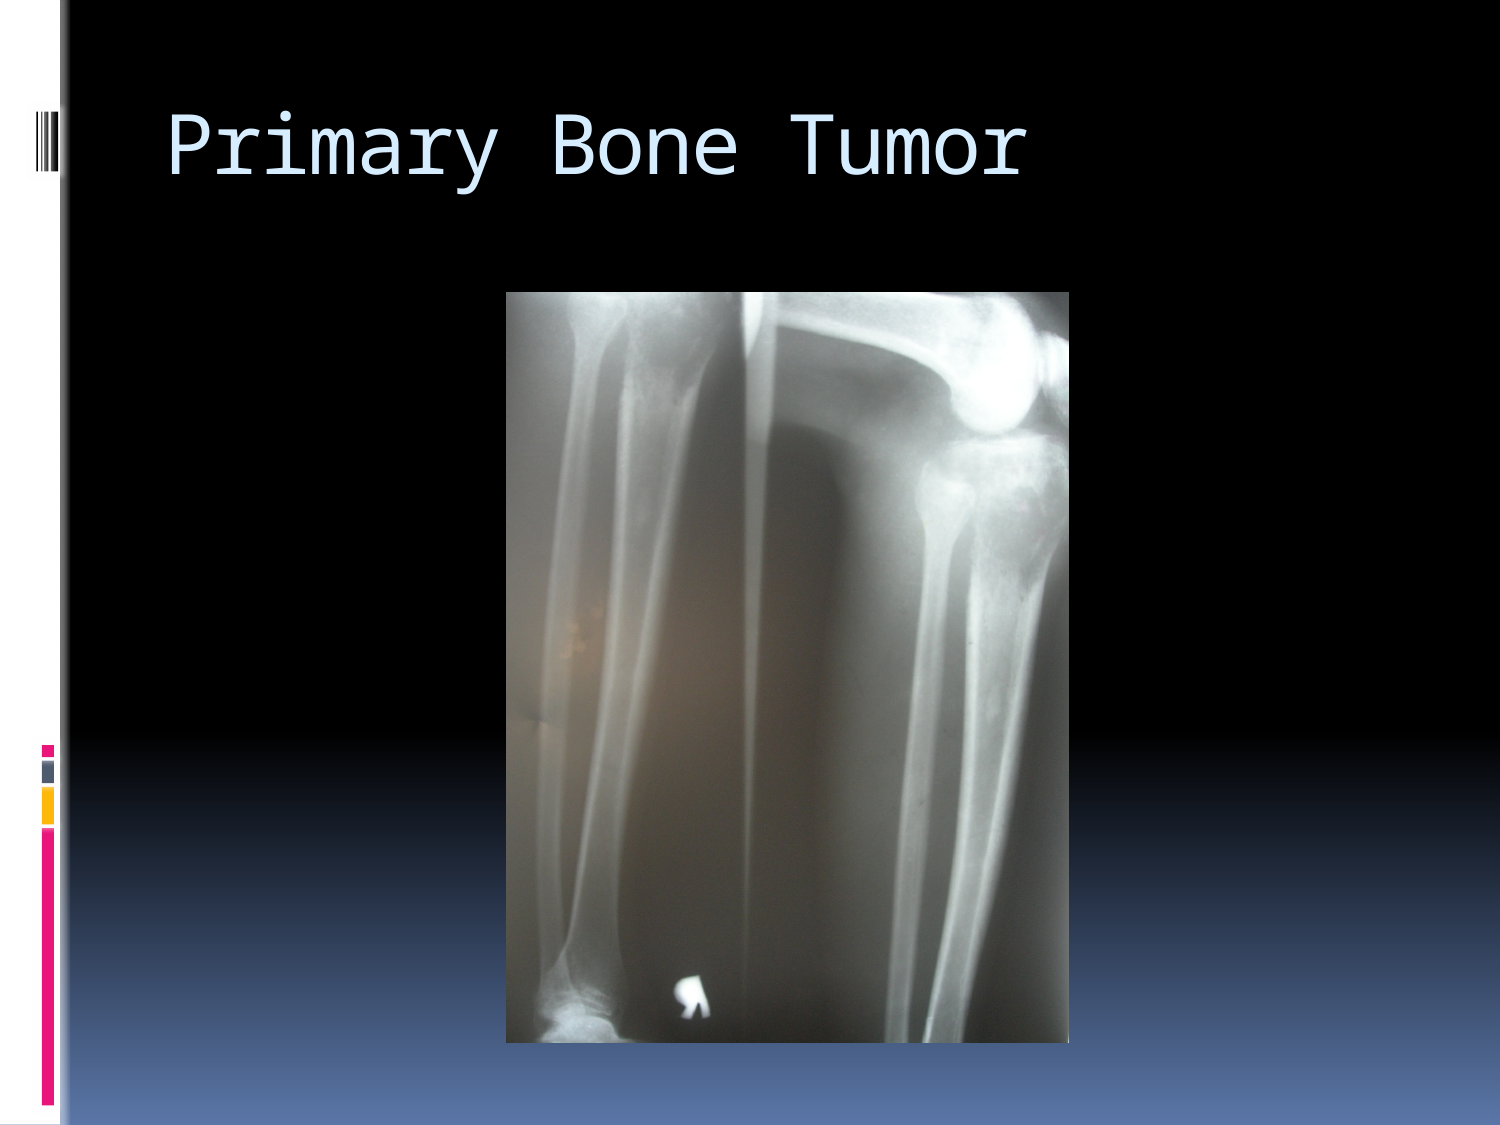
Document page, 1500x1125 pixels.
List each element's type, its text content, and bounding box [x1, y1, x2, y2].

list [505, 292, 1070, 1044]
title Primary Bone Tumor [150, 83, 1425, 234]
